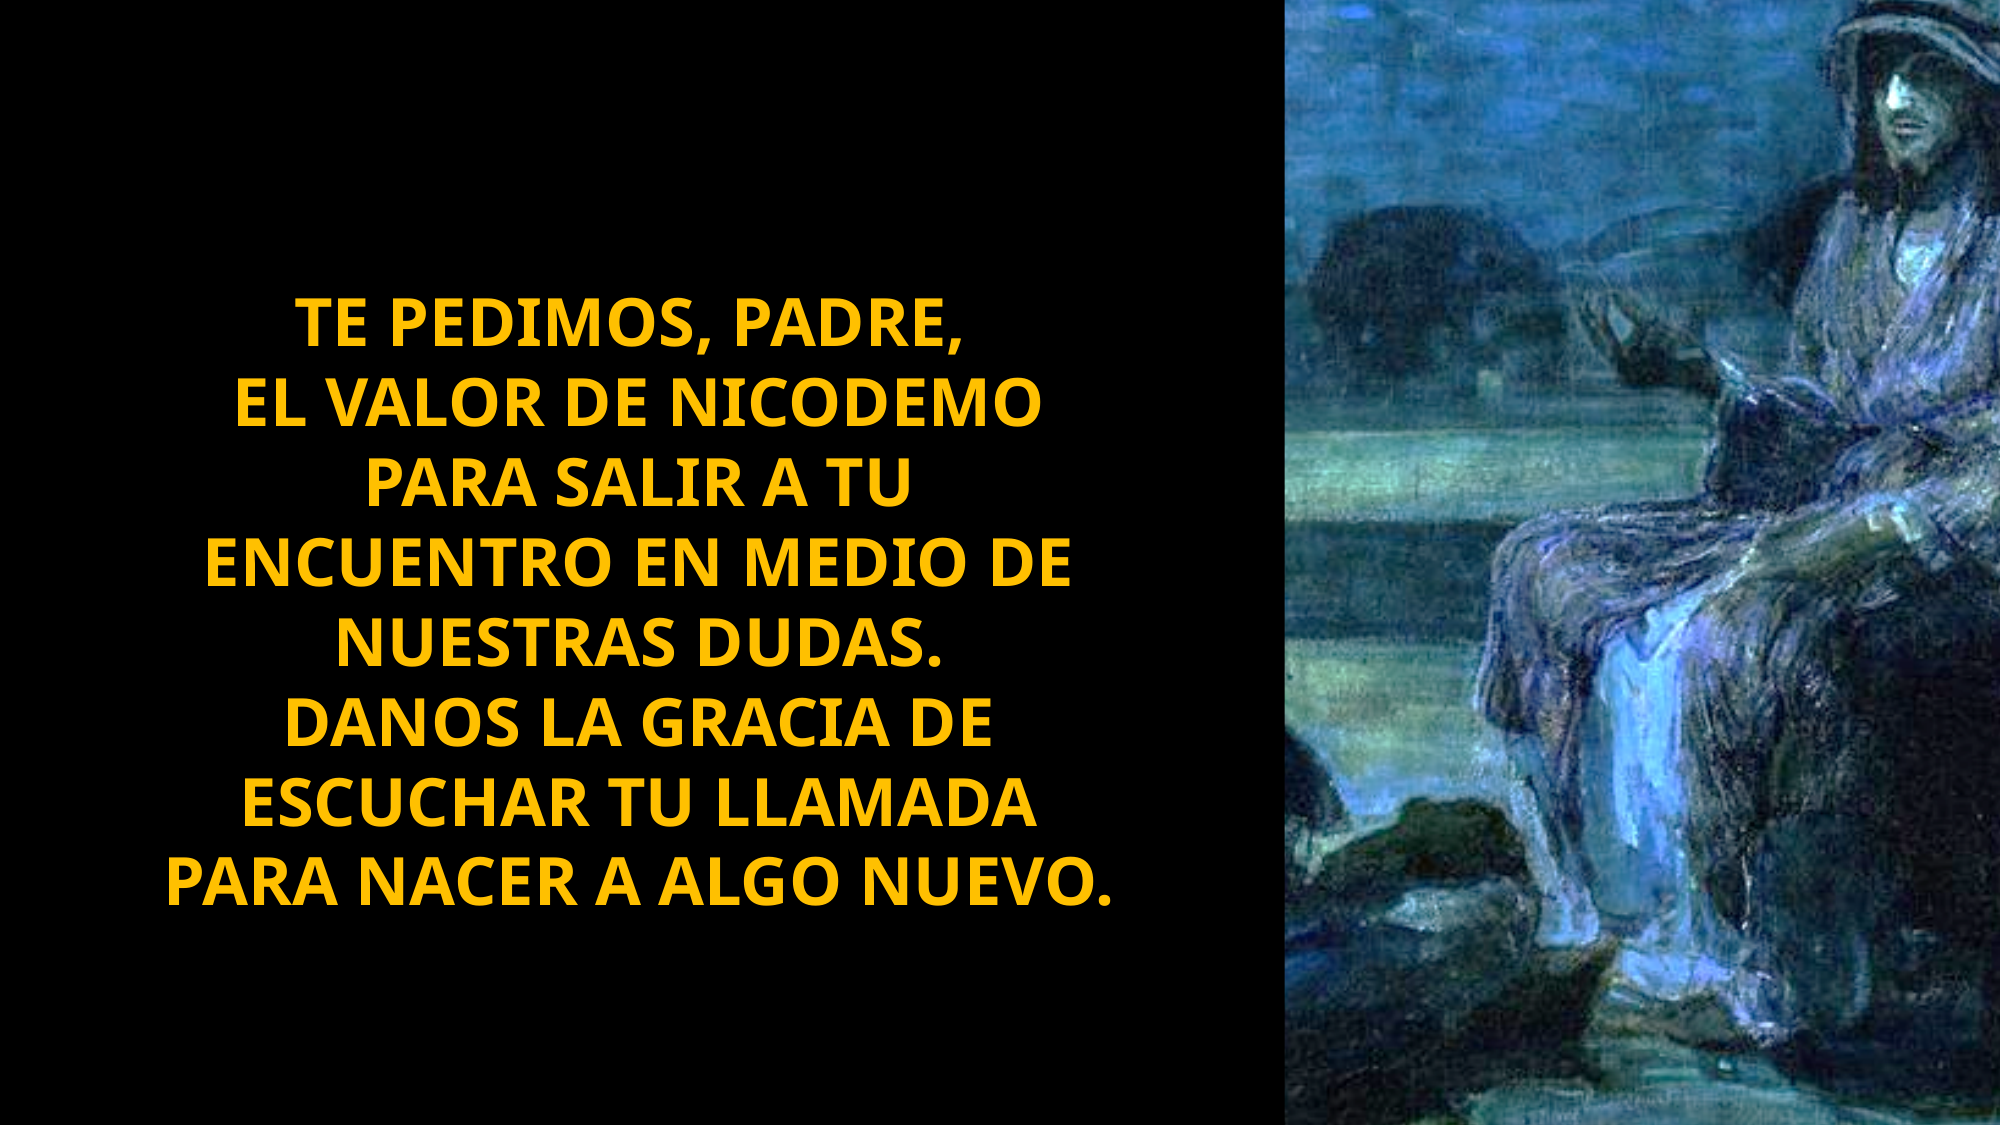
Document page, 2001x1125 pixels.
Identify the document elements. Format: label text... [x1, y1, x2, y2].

picture [1283, 0, 2000, 1125]
text_box TE PEDIMOS, PADRE, EL VALOR DE NICODEMO PARA SALIR A TU ENCUENTRO EN MEDIO DE NUESTRAS DUDAS. DANOS LA GRACIA DE ESCUCHAR TU LLAMADA PARA NACER A ALGO NUEVO. [146, 272, 1132, 927]
